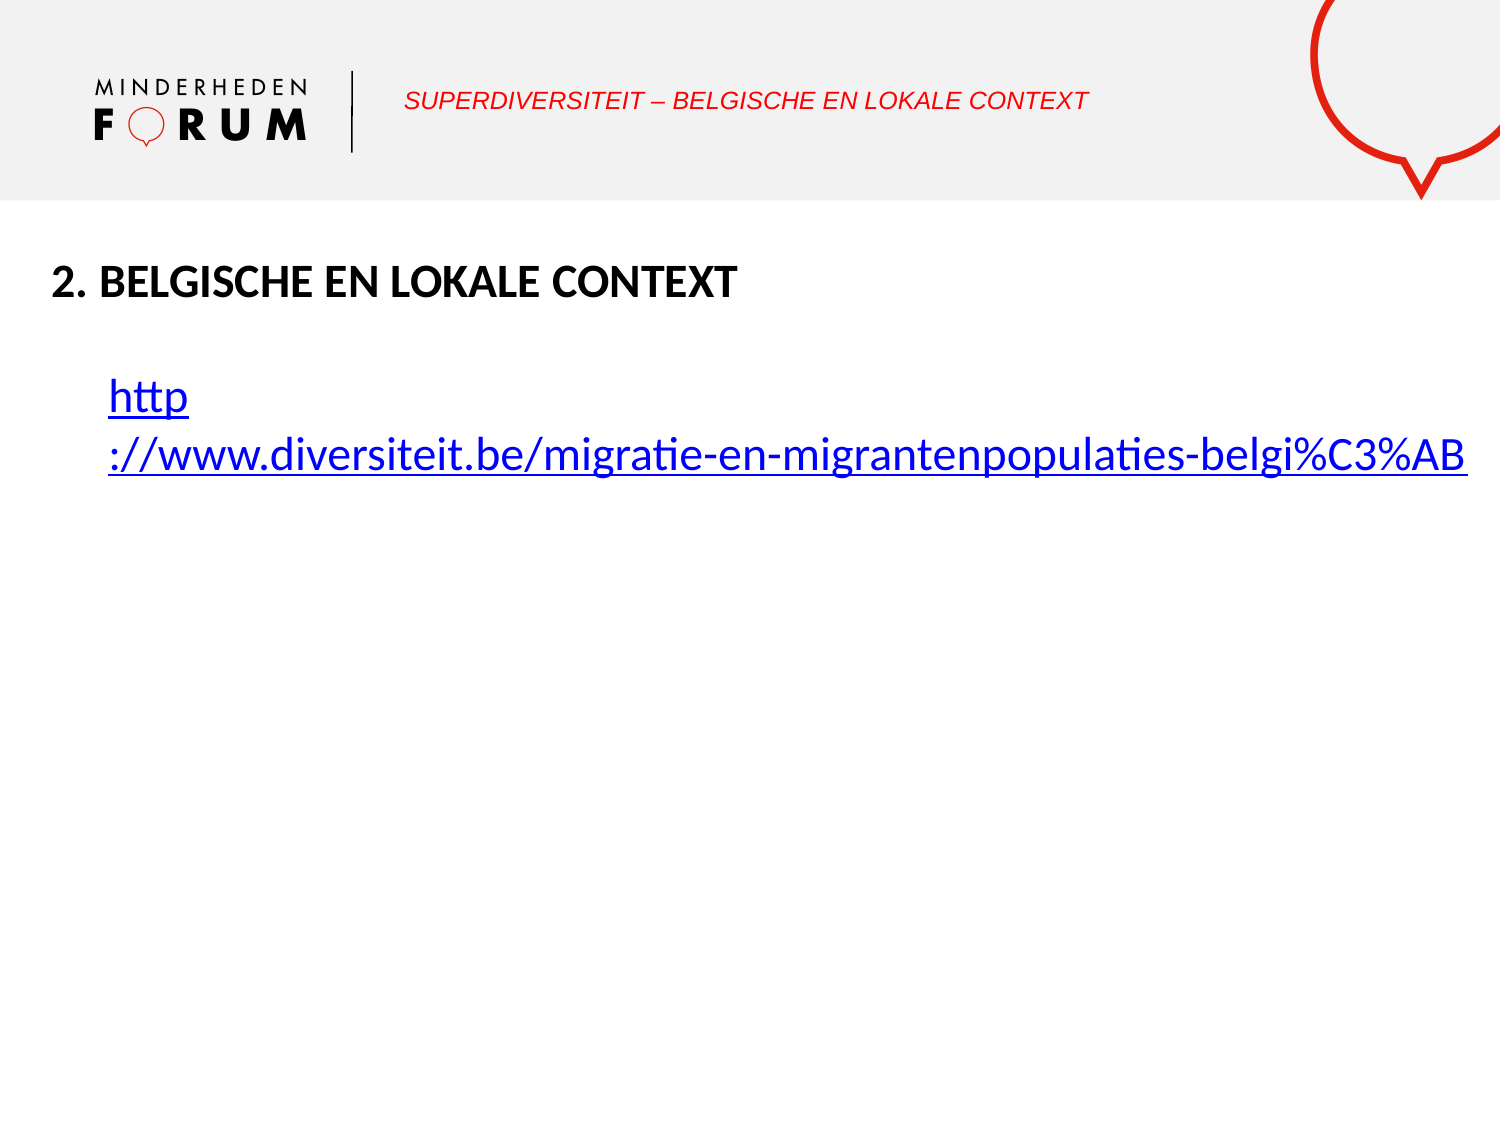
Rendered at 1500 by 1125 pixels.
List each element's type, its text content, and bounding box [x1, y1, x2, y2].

picture [0, 0, 1500, 1125]
list 2. BELGISCHE EN LOKALE CONTEXT http://www.diversiteit.be/migratie-en-migrantenpopulaties-belgi%C3%AB [36, 242, 1500, 1099]
footer SUPERDIVERSITEIT – BELGISCHE EN LOKALE CONTEXT [388, 84, 1269, 145]
